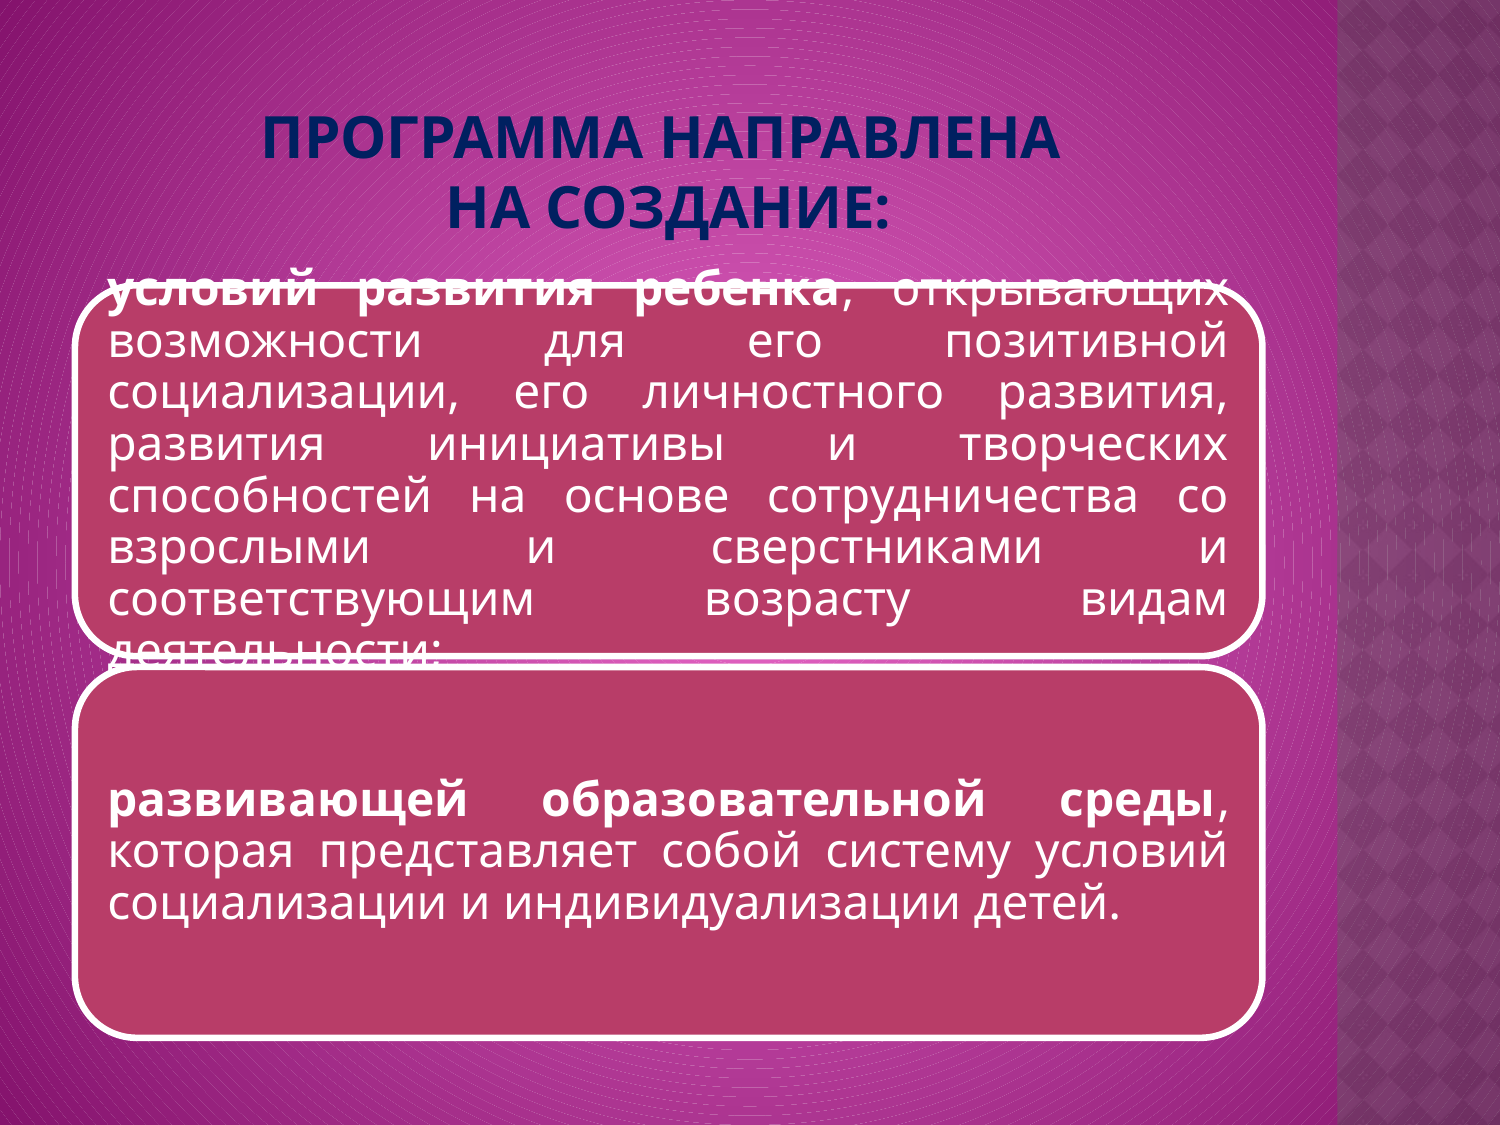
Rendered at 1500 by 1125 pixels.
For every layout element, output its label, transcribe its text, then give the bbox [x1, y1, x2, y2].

title Программа направлена на создание: [75, 52, 1263, 240]
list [74, 263, 1263, 1060]
